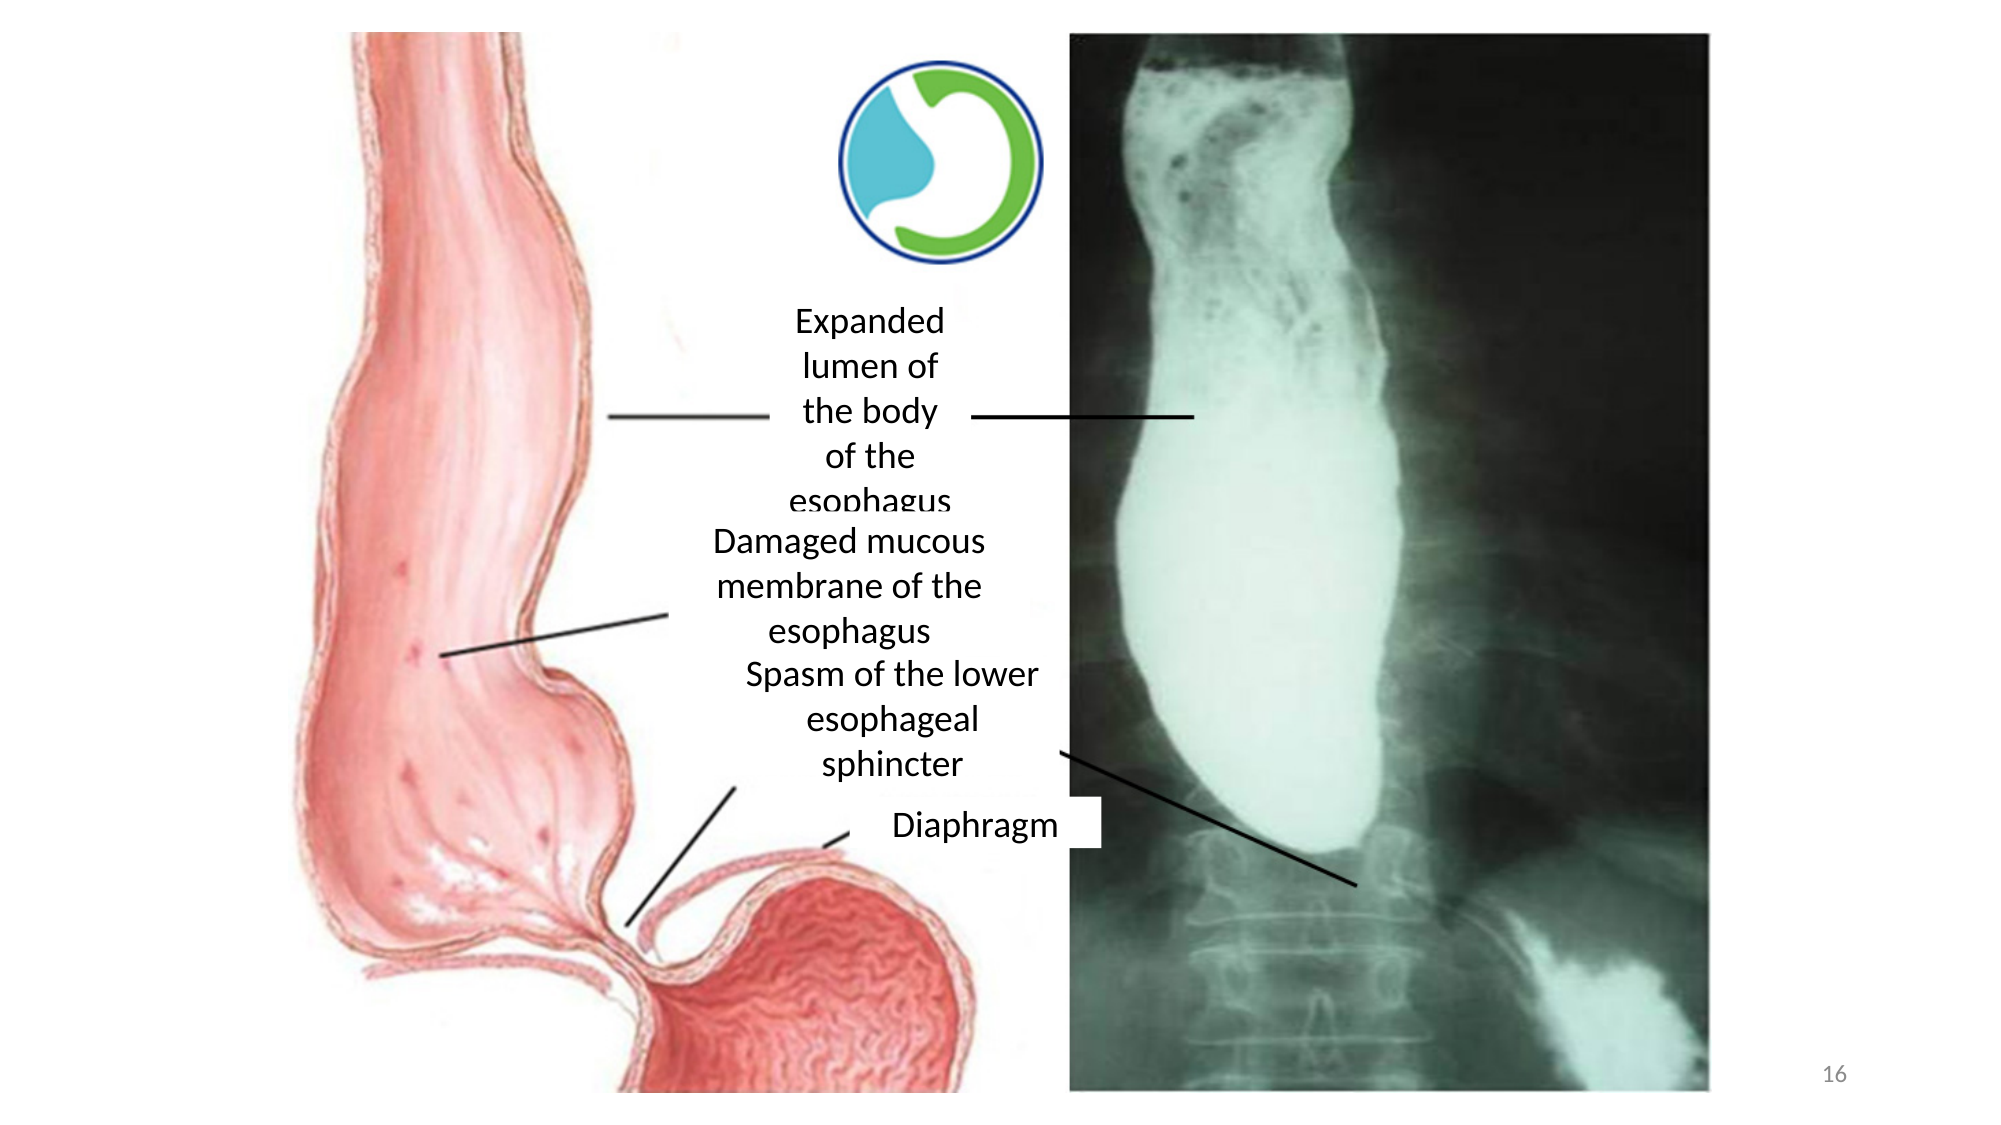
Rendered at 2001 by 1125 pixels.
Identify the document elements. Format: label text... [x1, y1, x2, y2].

slide_number 16 [1412, 1042, 1863, 1103]
picture [288, 32, 1712, 1093]
